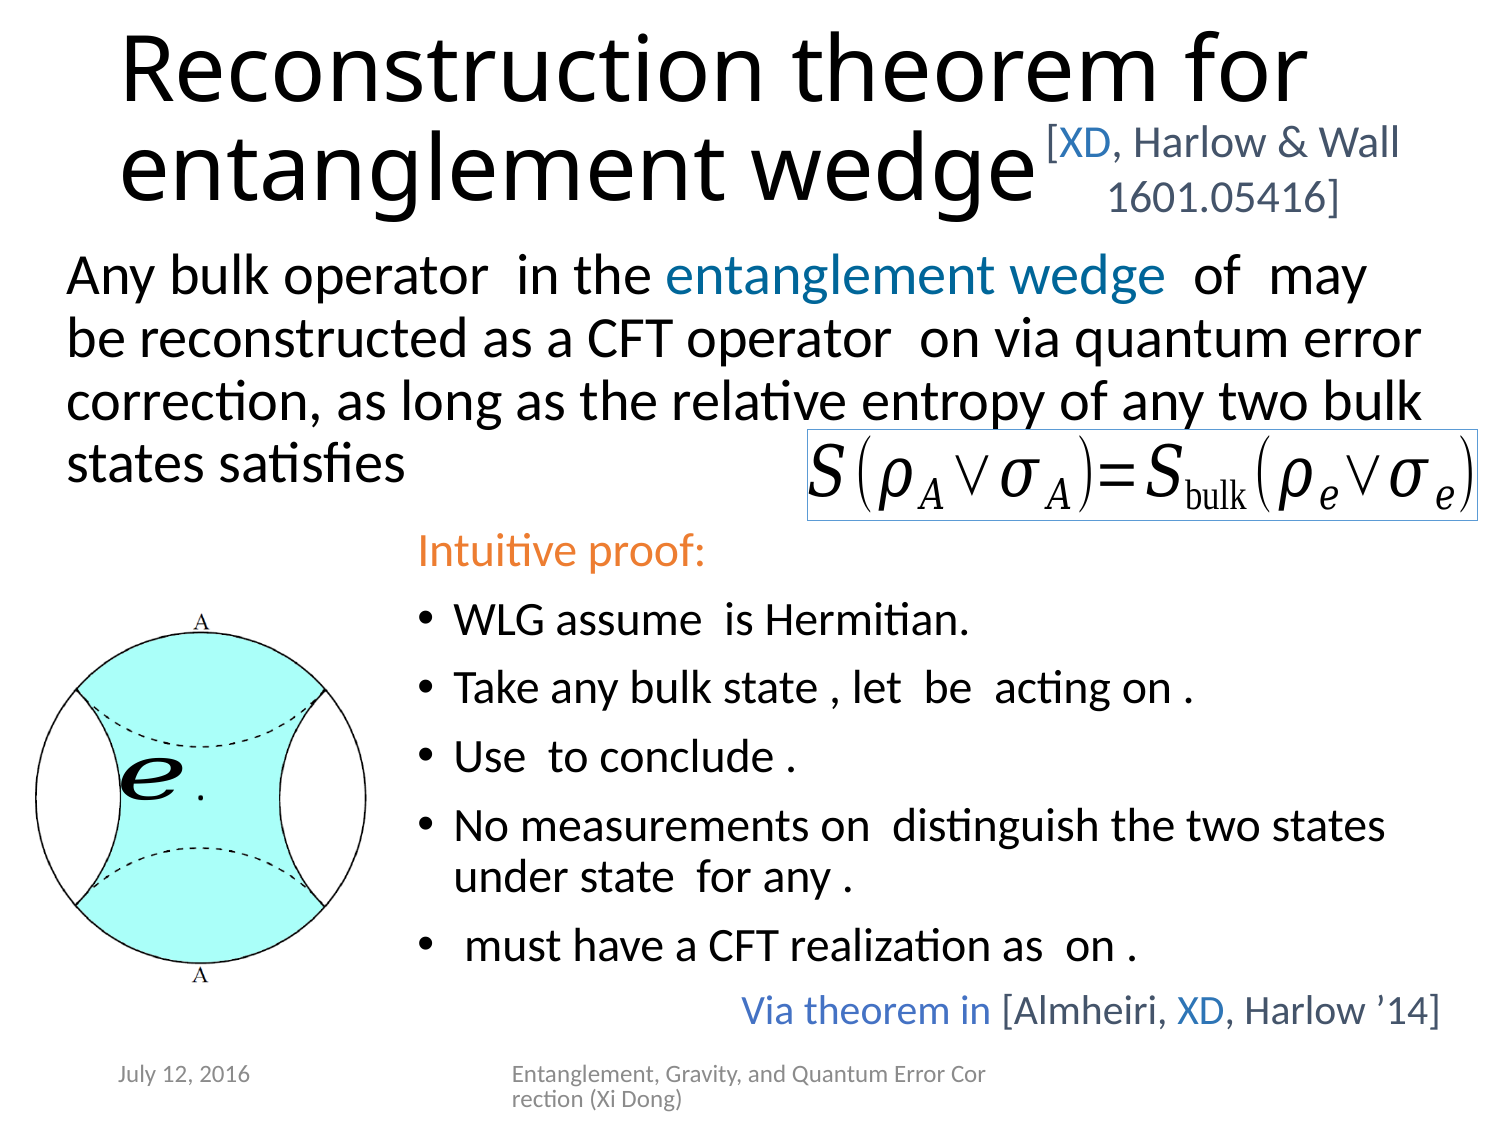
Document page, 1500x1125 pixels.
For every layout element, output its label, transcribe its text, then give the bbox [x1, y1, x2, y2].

title Reconstruction theorem for entanglement wedge [103, 12, 1397, 231]
text_box Via theorem in [Almheiri, XD, Harlow ’14] [682, 975, 1500, 1041]
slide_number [103, 1042, 441, 1103]
text_box [XD, Harlow & Wall 1601.05416] [916, 103, 1500, 229]
footer Entanglement, Gravity, and Quantum Error Correction (Xi Dong) [496, 1042, 1004, 1103]
picture [20, 610, 381, 984]
